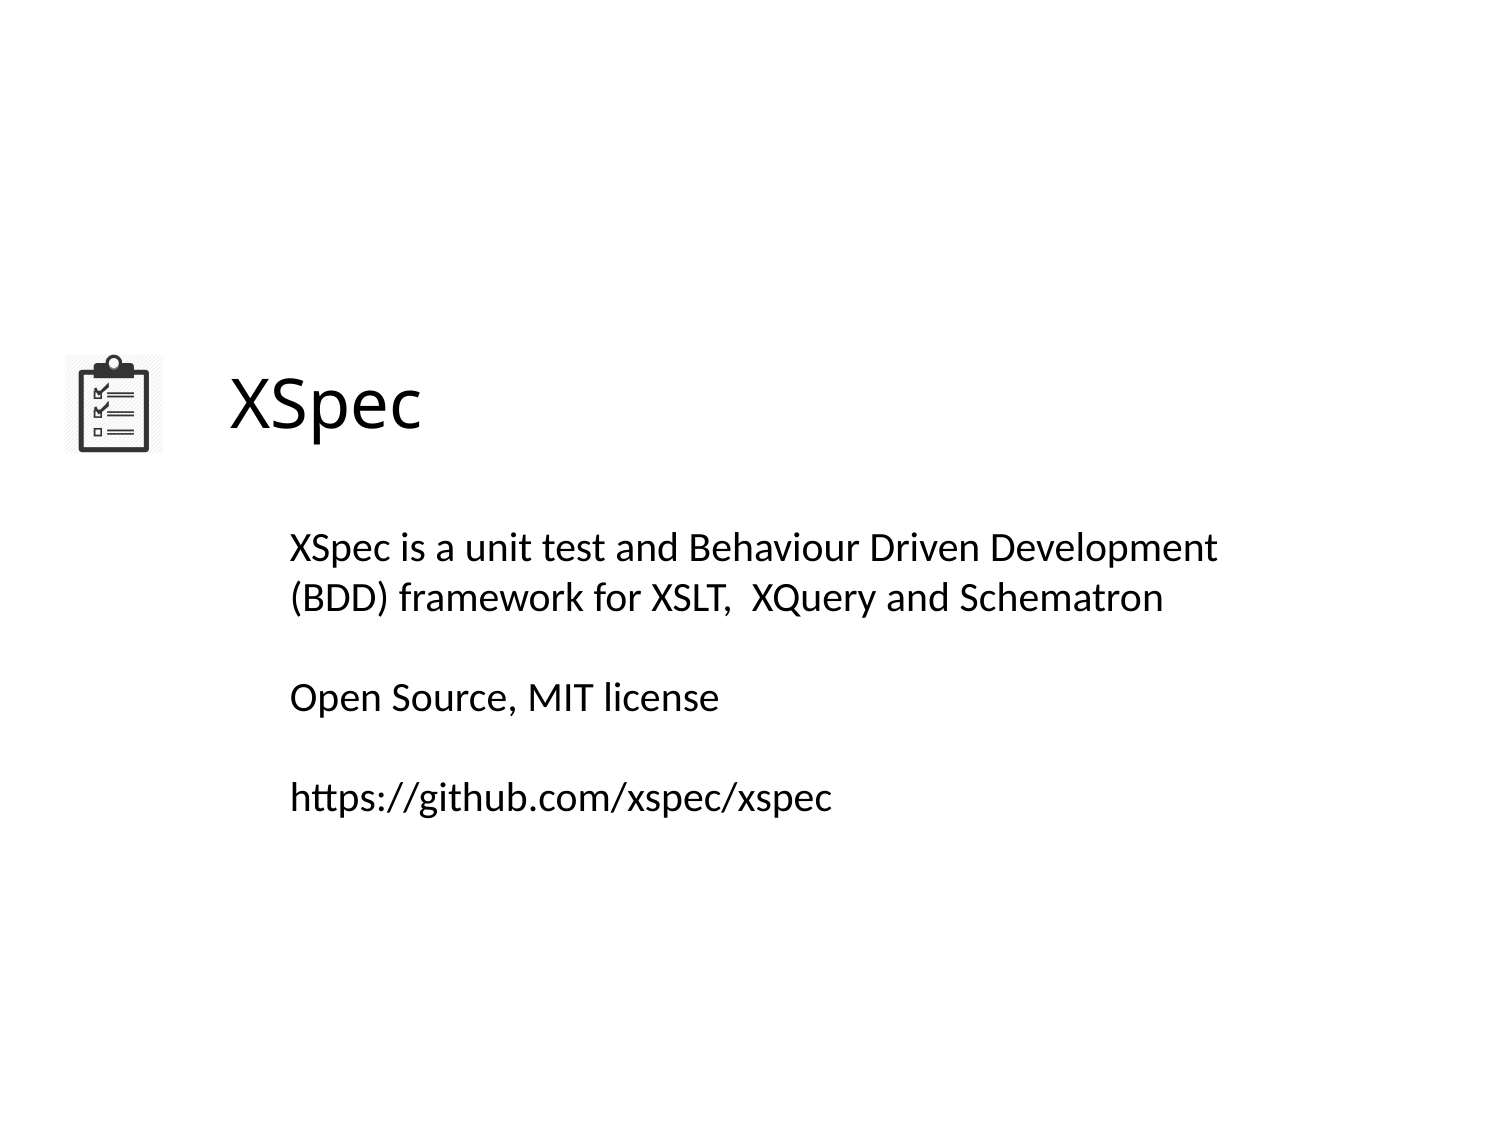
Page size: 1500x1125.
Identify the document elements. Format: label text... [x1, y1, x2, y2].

picture [63, 353, 164, 454]
title XSpec [65, 312, 1416, 500]
text_box XSpec is a unit test and Behaviour Driven Development (BDD) framework for XSLT, XQuery and Schematron Open Source, MIT license https://github.com/xspec/xspec [274, 512, 1313, 828]
